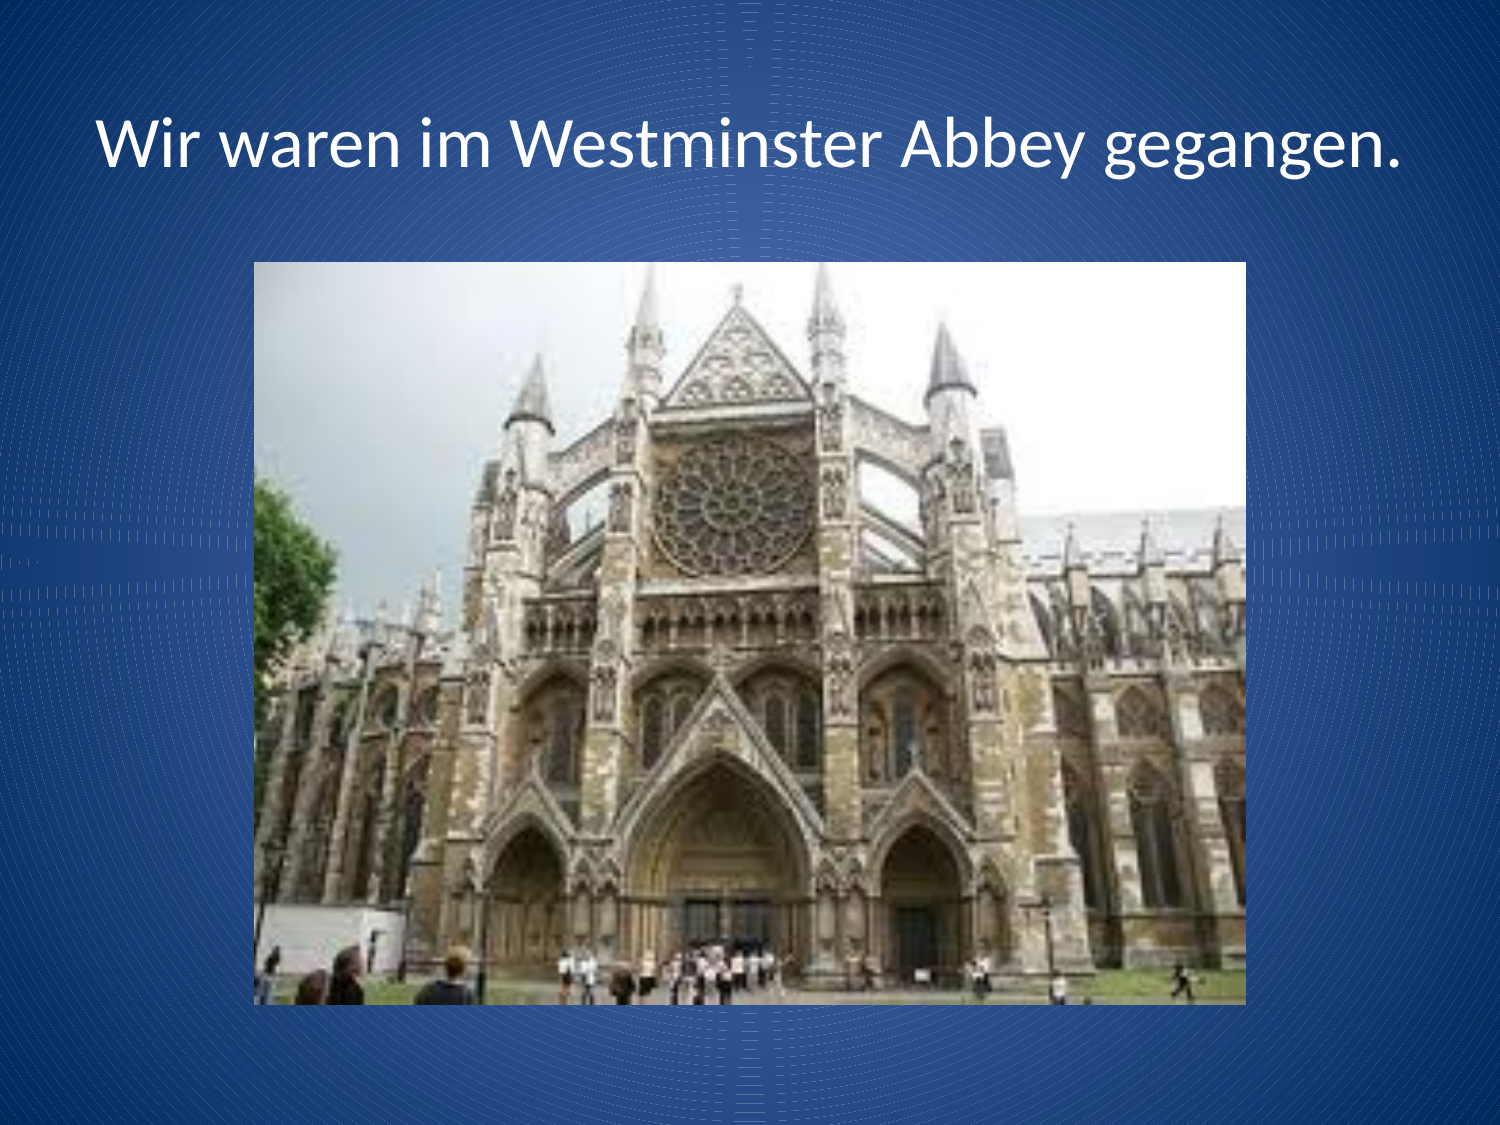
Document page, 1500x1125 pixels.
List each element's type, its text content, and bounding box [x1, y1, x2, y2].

title Wir waren im Westminster Abbey gegangen. [75, 45, 1425, 233]
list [74, 262, 1426, 1006]
